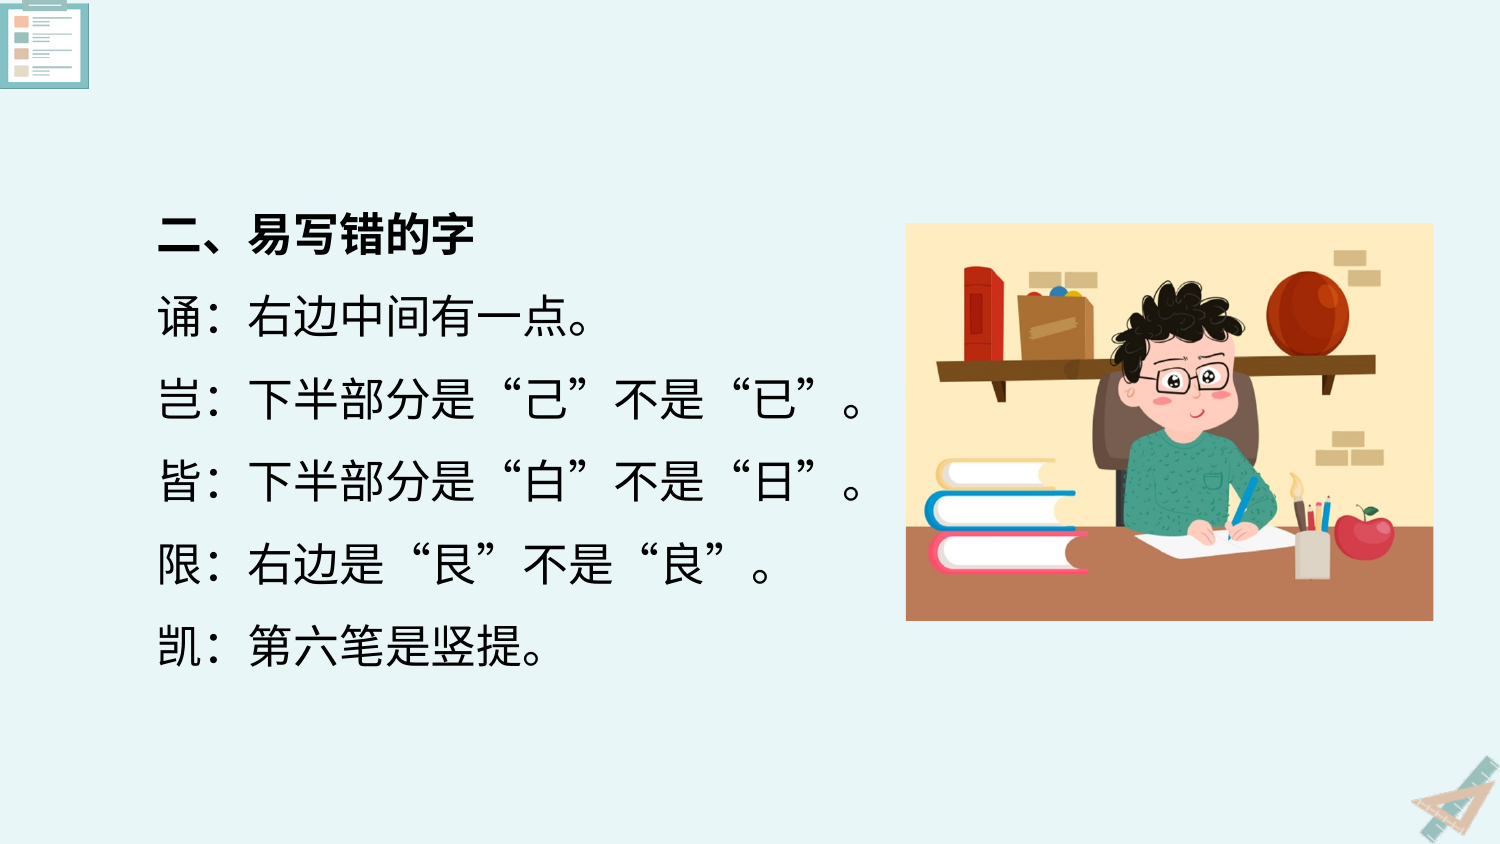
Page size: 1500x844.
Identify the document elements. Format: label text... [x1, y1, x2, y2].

picture [905, 223, 1434, 621]
picture [1411, 755, 1500, 844]
text_box 二、易写错的字 诵：右边中间有一点。 岂：下半部分是“己”不是“已”。 皆：下半部分是“白”不是“日”。 限：右边是“艮”不是“良”。 凯：第六笔是竖提。 [141, 170, 1334, 681]
picture [0, 0, 89, 89]
